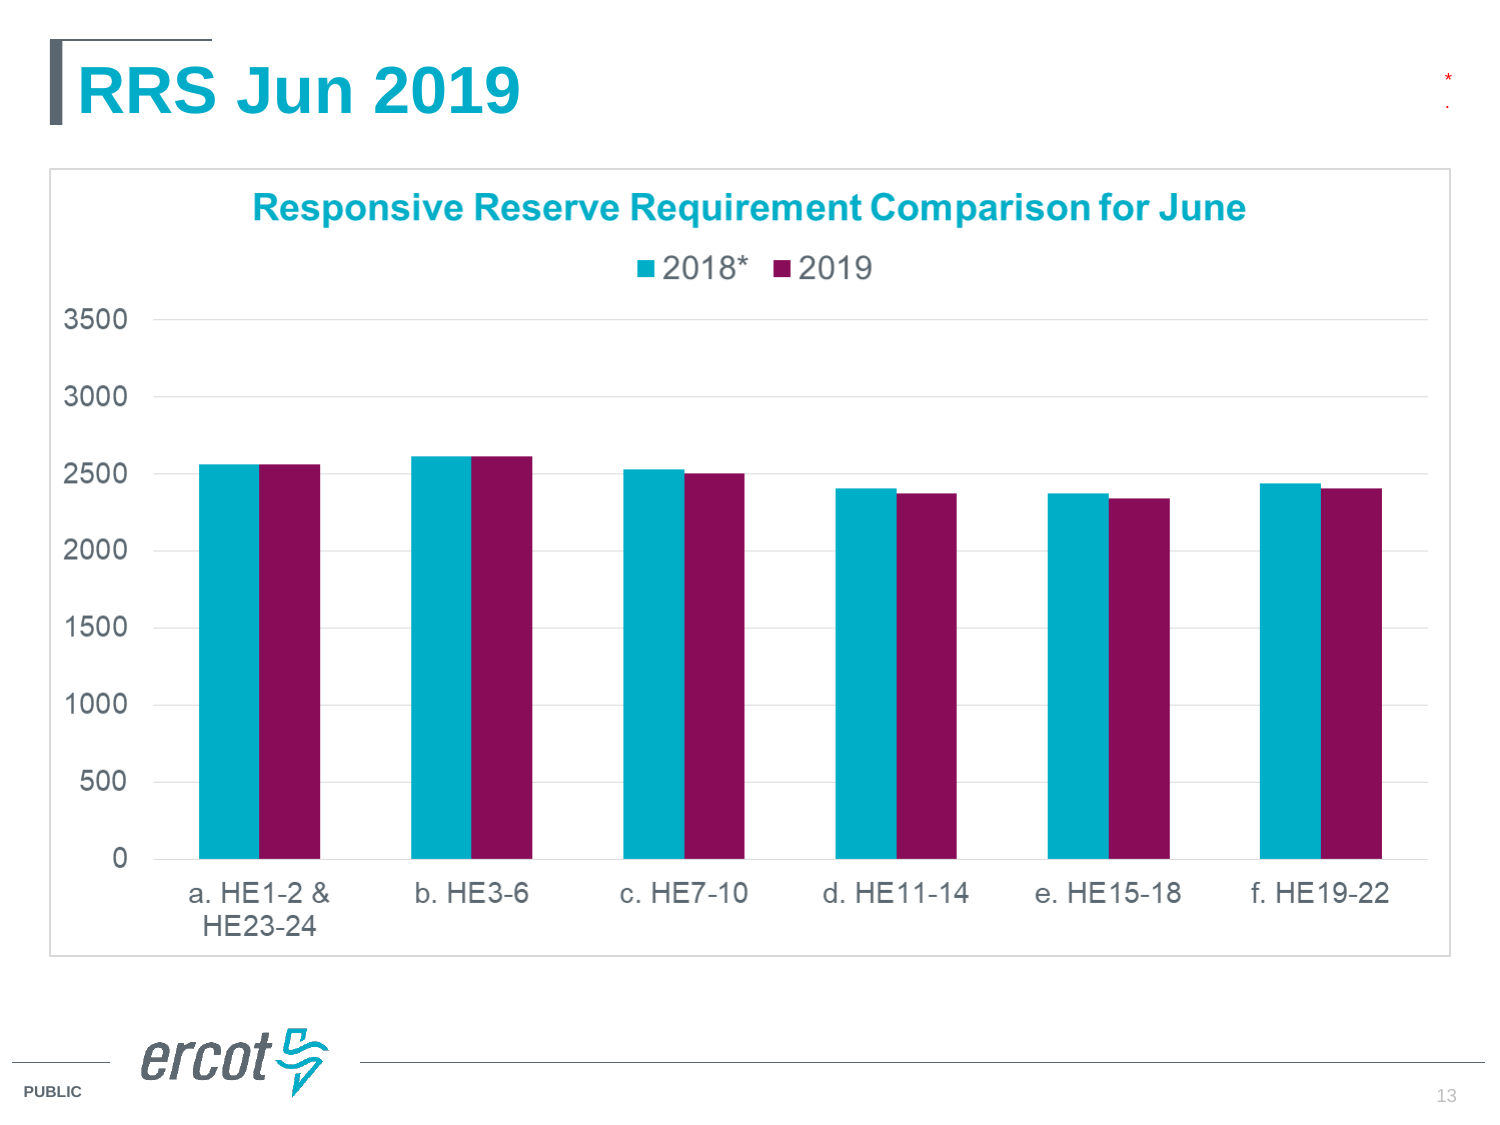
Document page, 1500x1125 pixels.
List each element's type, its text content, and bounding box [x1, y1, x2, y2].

text_box *. [1430, 60, 1470, 105]
picture [137, 1024, 332, 1100]
picture [49, 168, 1451, 957]
title RRS Jun 2019 [62, 39, 1450, 125]
